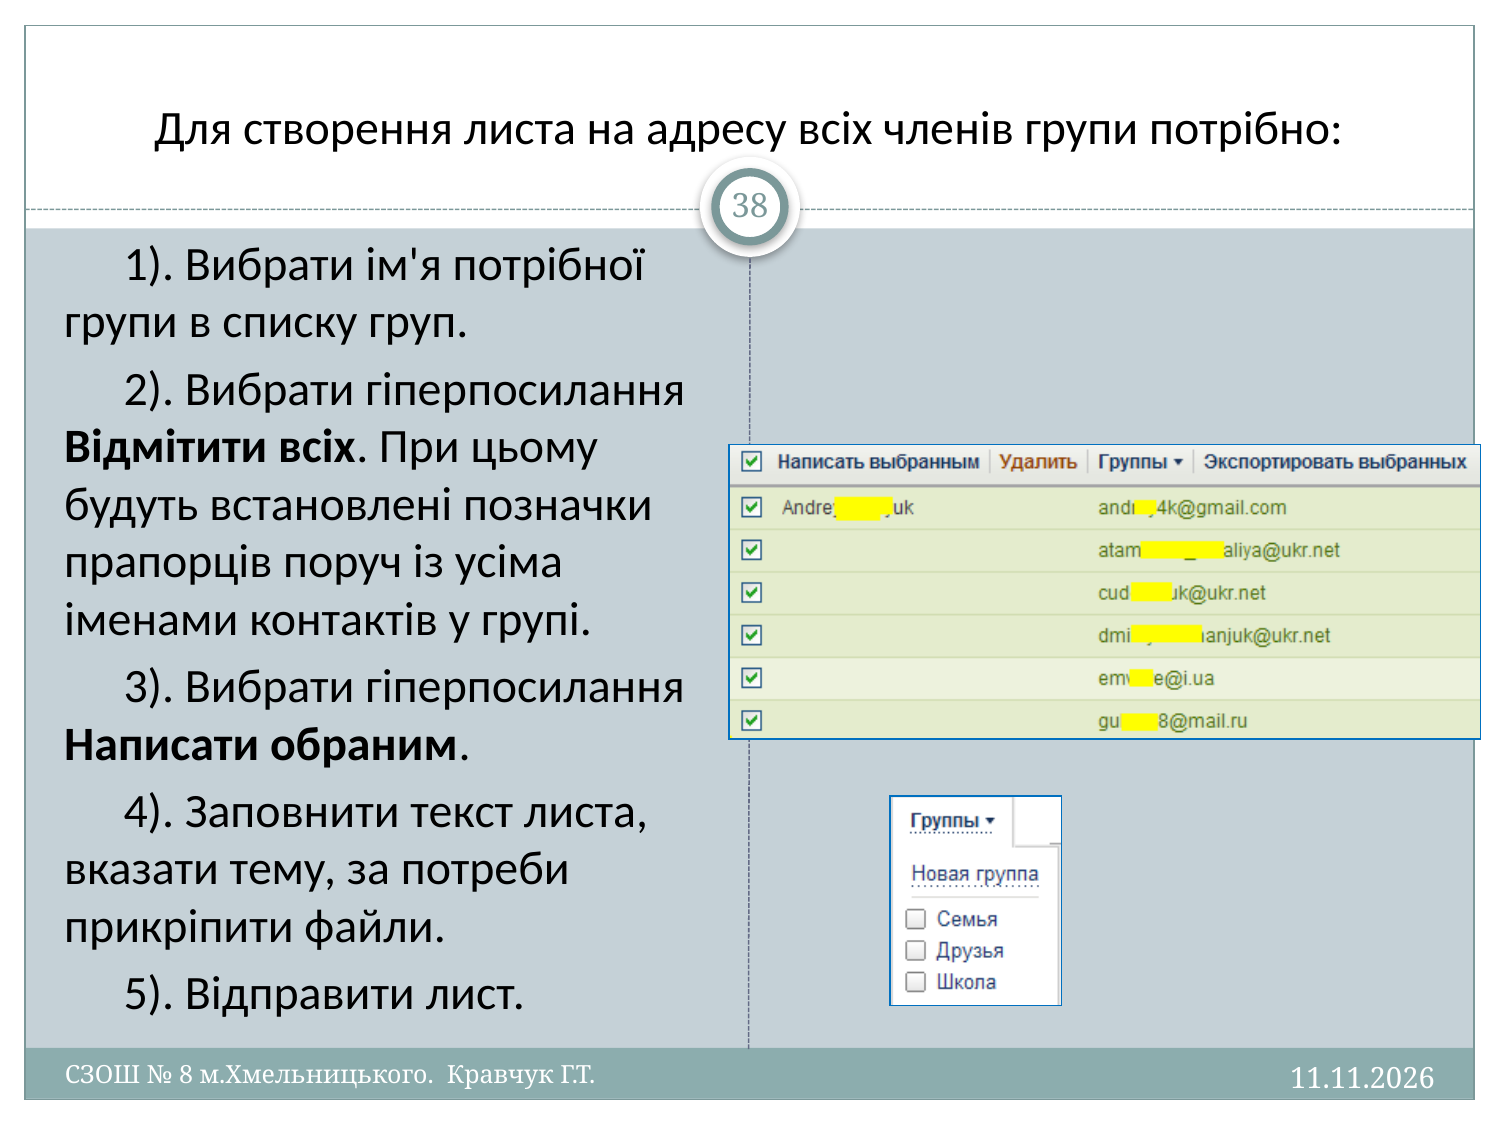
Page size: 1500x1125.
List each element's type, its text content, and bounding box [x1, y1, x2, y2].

footer СЗОШ № 8 м.Хмельницького. Кравчук Г.Т. [50, 1051, 638, 1112]
slide_number 38 [712, 170, 788, 243]
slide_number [950, 1051, 1450, 1112]
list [729, 445, 1481, 739]
picture [890, 796, 1062, 1005]
title Для створення листа на адресу всіх членів групи потрібно: [49, 37, 1450, 162]
list 1). Вибрати ім'я потрібної групи в списку груп. 2). Вибрати гіперпосилання Відмітити всіх. При цьому будуть встановлені позначки прапорців поруч із усіма іменами контактів у групі. 3). Вибрати гіперпосилання Написати обраним. 4). Заповнити текст листа, вказати тему, за потреби прикріпити файли. 5). Відправити лист. [49, 224, 727, 1043]
